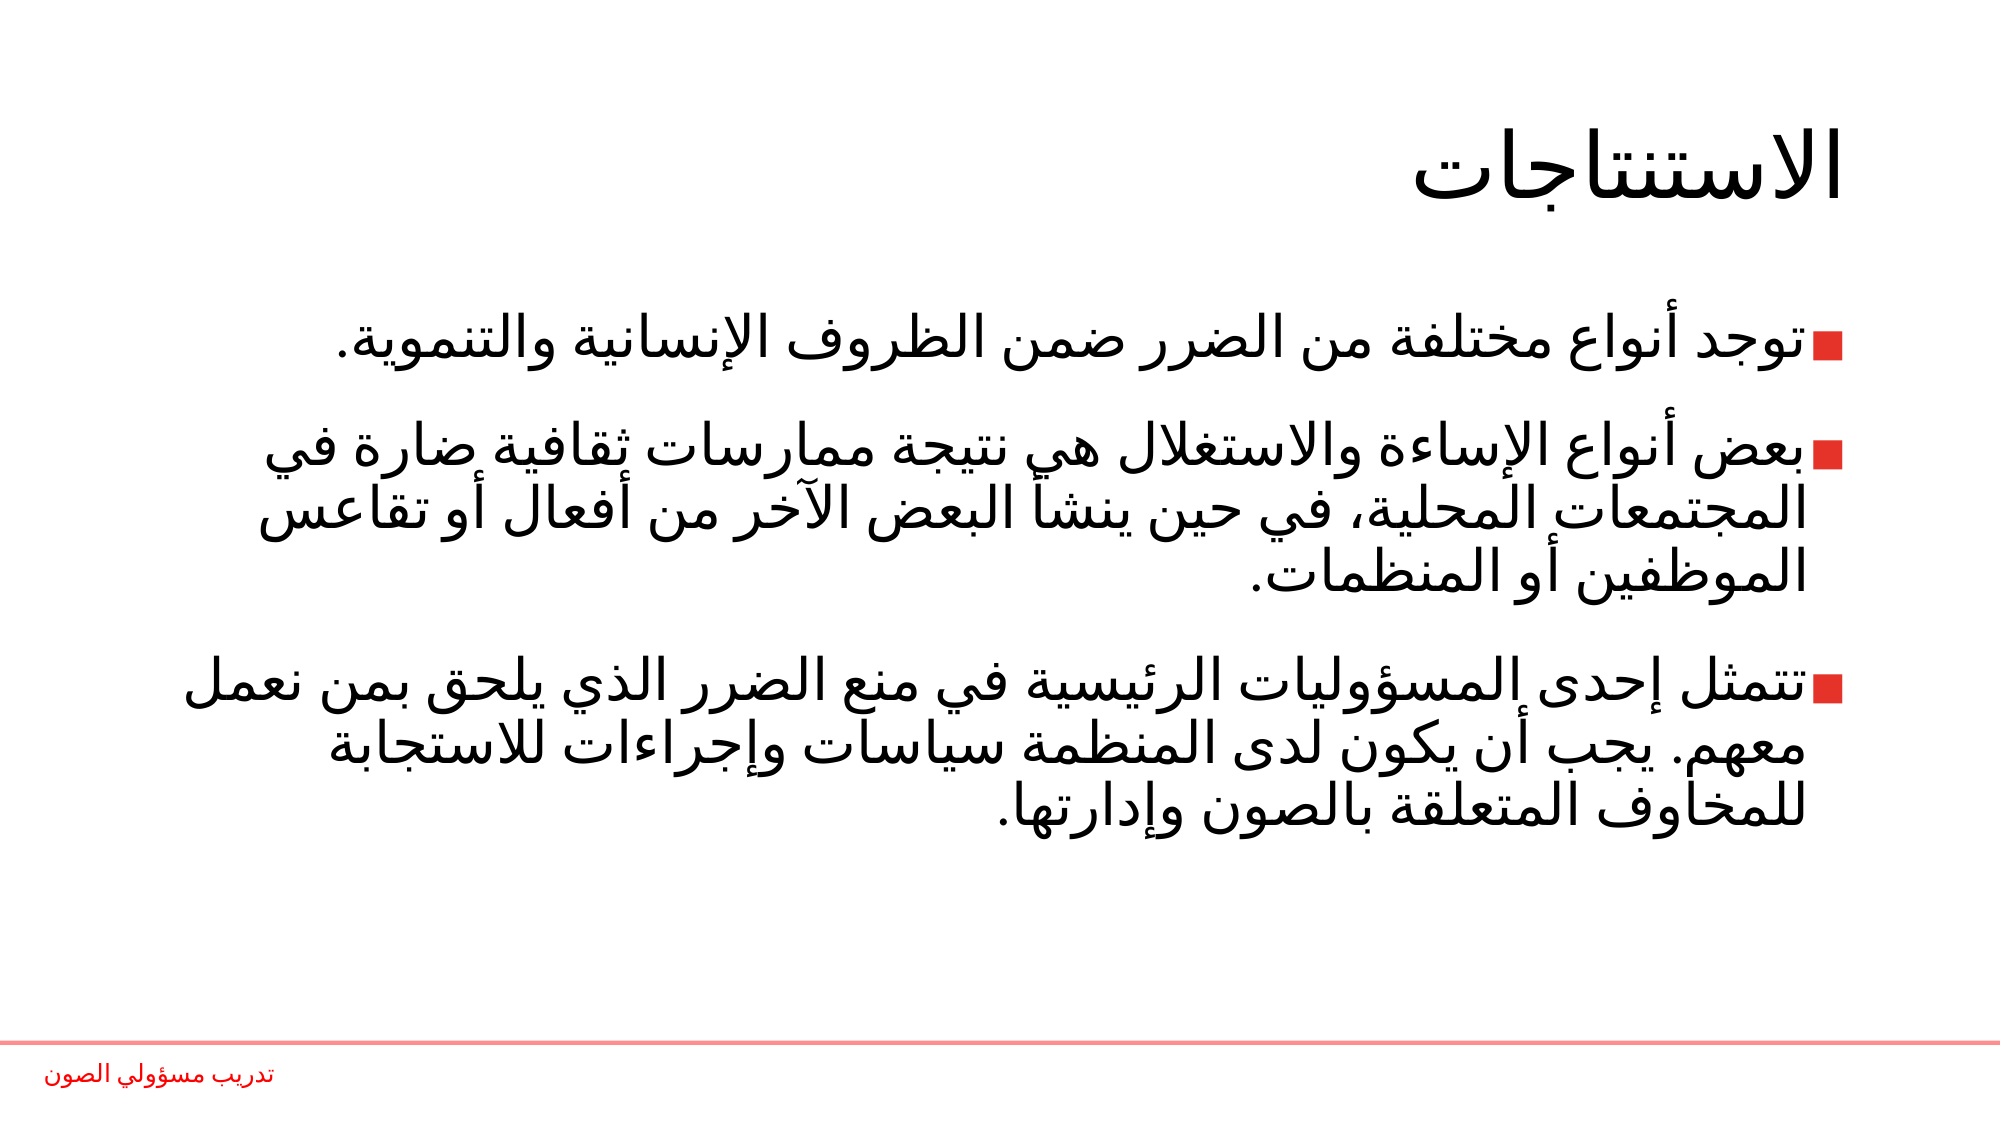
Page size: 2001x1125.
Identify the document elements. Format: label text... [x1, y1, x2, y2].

footer تدريب مسؤولي الصون [0, 1052, 494, 1103]
list توجد أنواع مختلفة من الضرر ضمن الظروف الإنسانية والتنموية. بعض أنواع الإساءة والاستغلال هي نتيجة ممارسات ثقافية ضارة في المجتمعات المحلية، في حين ينشأ البعض الآخر من أفعال أو تقاعس الموظفين أو المنظمات. تتمثل إحدى المسؤوليات الرئيسية في منع الضرر الذي يلحق بمن نعمل معهم. يجب أن يكون لدى المنظمة سياسات وإجراءات للاستجابة للمخاوف المتعلقة بالصون وإدارتها. [137, 299, 1863, 1014]
title الاستنتاجات [137, 59, 1863, 278]
